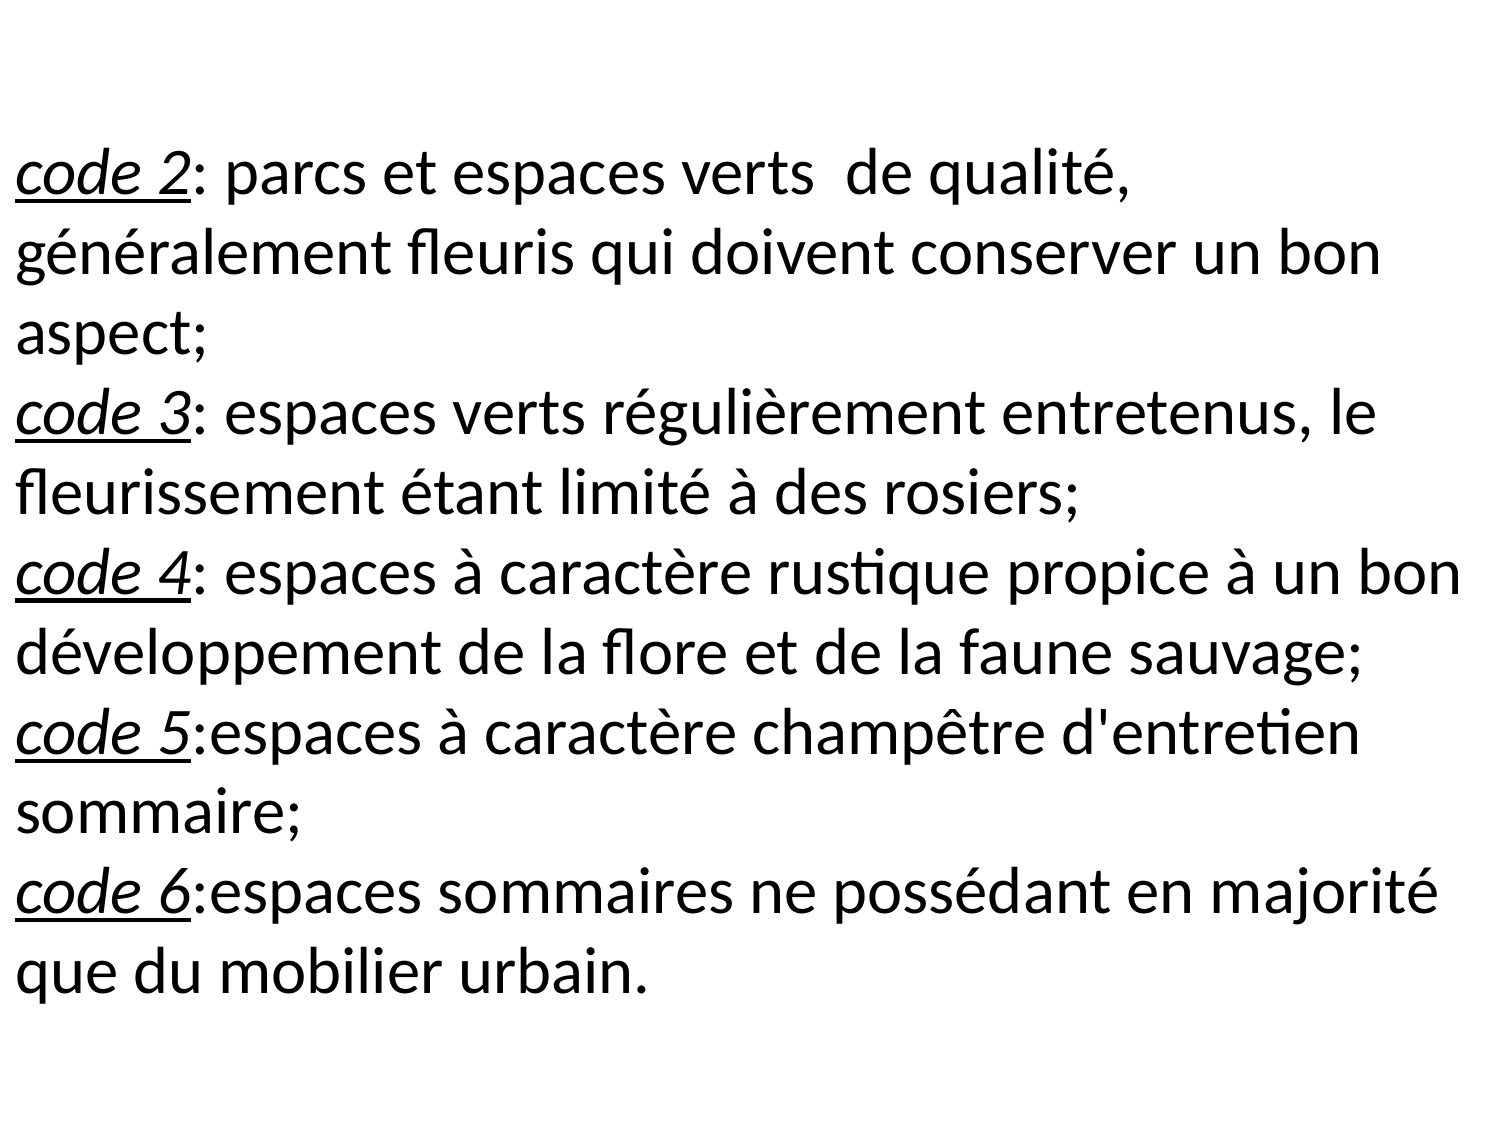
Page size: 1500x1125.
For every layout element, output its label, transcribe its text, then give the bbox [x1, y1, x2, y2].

title code 2: parcs et espaces verts de qualité, généralement fleuris qui doivent conserver un bon aspect; code 3: espaces verts régulièrement entretenus, le fleurissement étant limité à des rosiers; code 4: espaces à caractère rustique propice à un bon développement de la flore et de la faune sauvage; code 5:espaces à caractère champêtre d'entretien sommaire; code 6:espaces sommaires ne possédant en majorité que du mobilier urbain. [0, 45, 1500, 1090]
